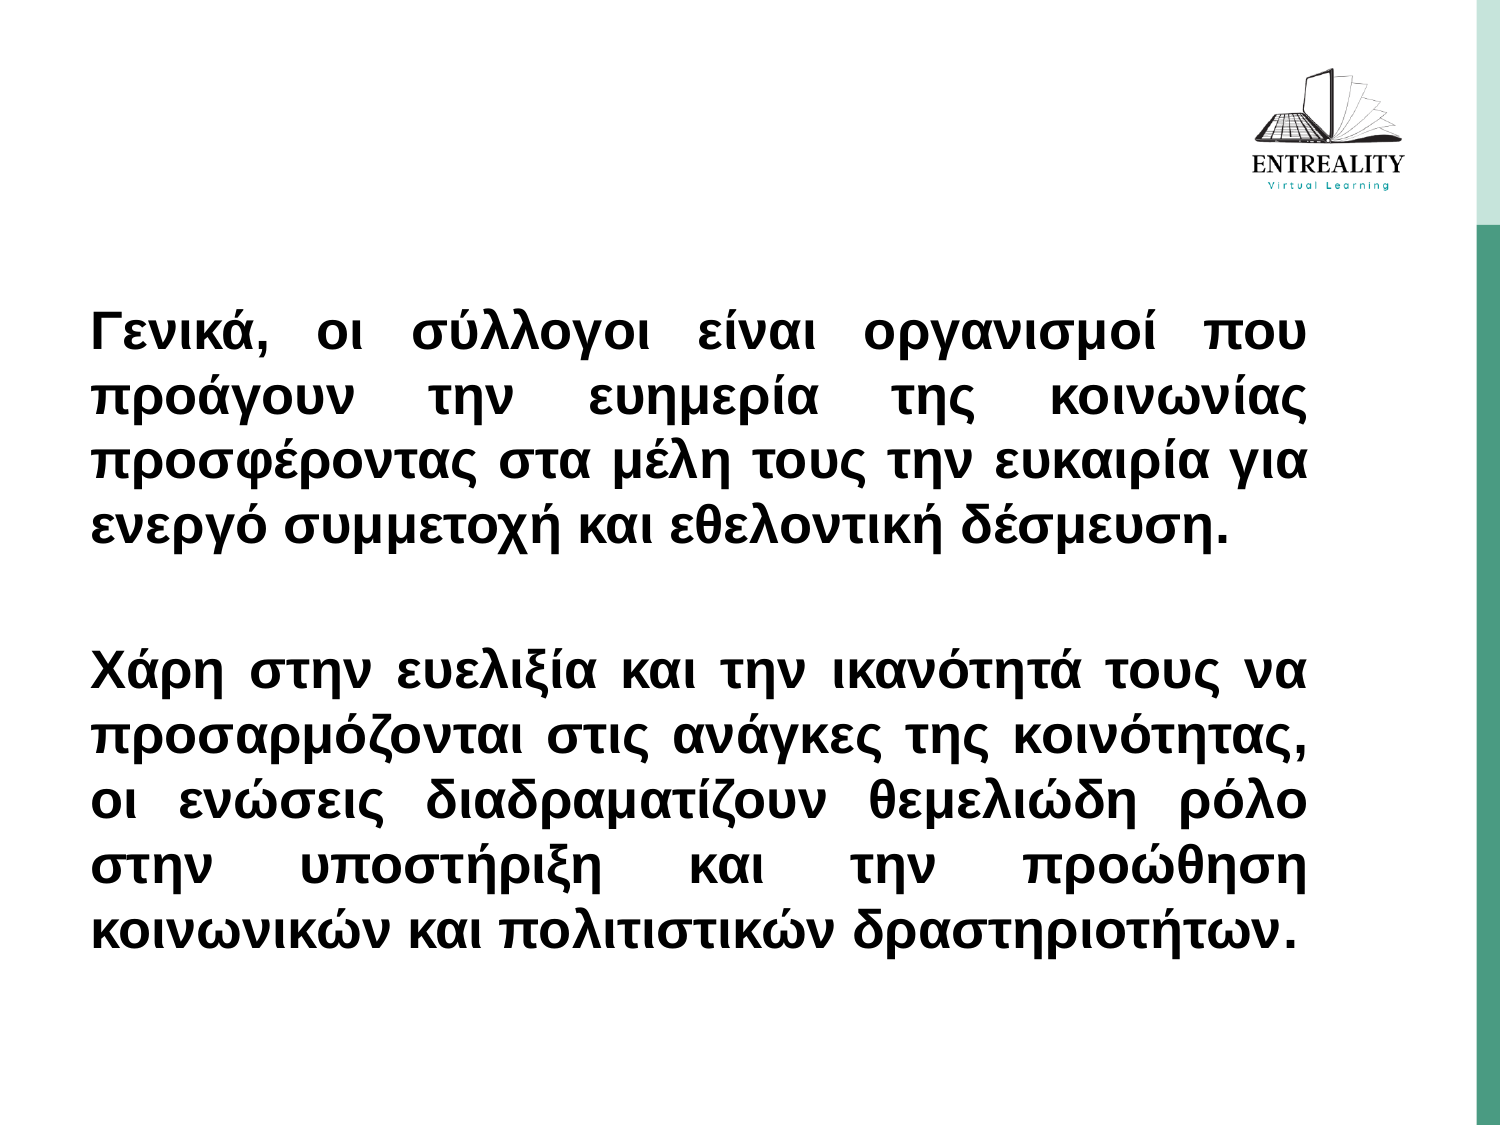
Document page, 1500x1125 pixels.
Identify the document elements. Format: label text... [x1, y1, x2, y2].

list Γενικά, οι σύλλογοι είναι οργανισμοί που προάγουν την ευημερία της κοινωνίας προσφέροντας στα μέλη τους την ευκαιρία για ενεργό συμμετοχή και εθελοντική δέσμευση. Χάρη στην ευελιξία και την ικανότητά τους να προσαρμόζονται στις ανάγκες της κοινότητας, οι ενώσεις διαδραματίζουν θεμελιώδη ρόλο στην υποστήριξη και την προώθηση κοινωνικών και πολιτιστικών δραστηριοτήτων. [75, 287, 1325, 1005]
picture [1198, 0, 1458, 259]
